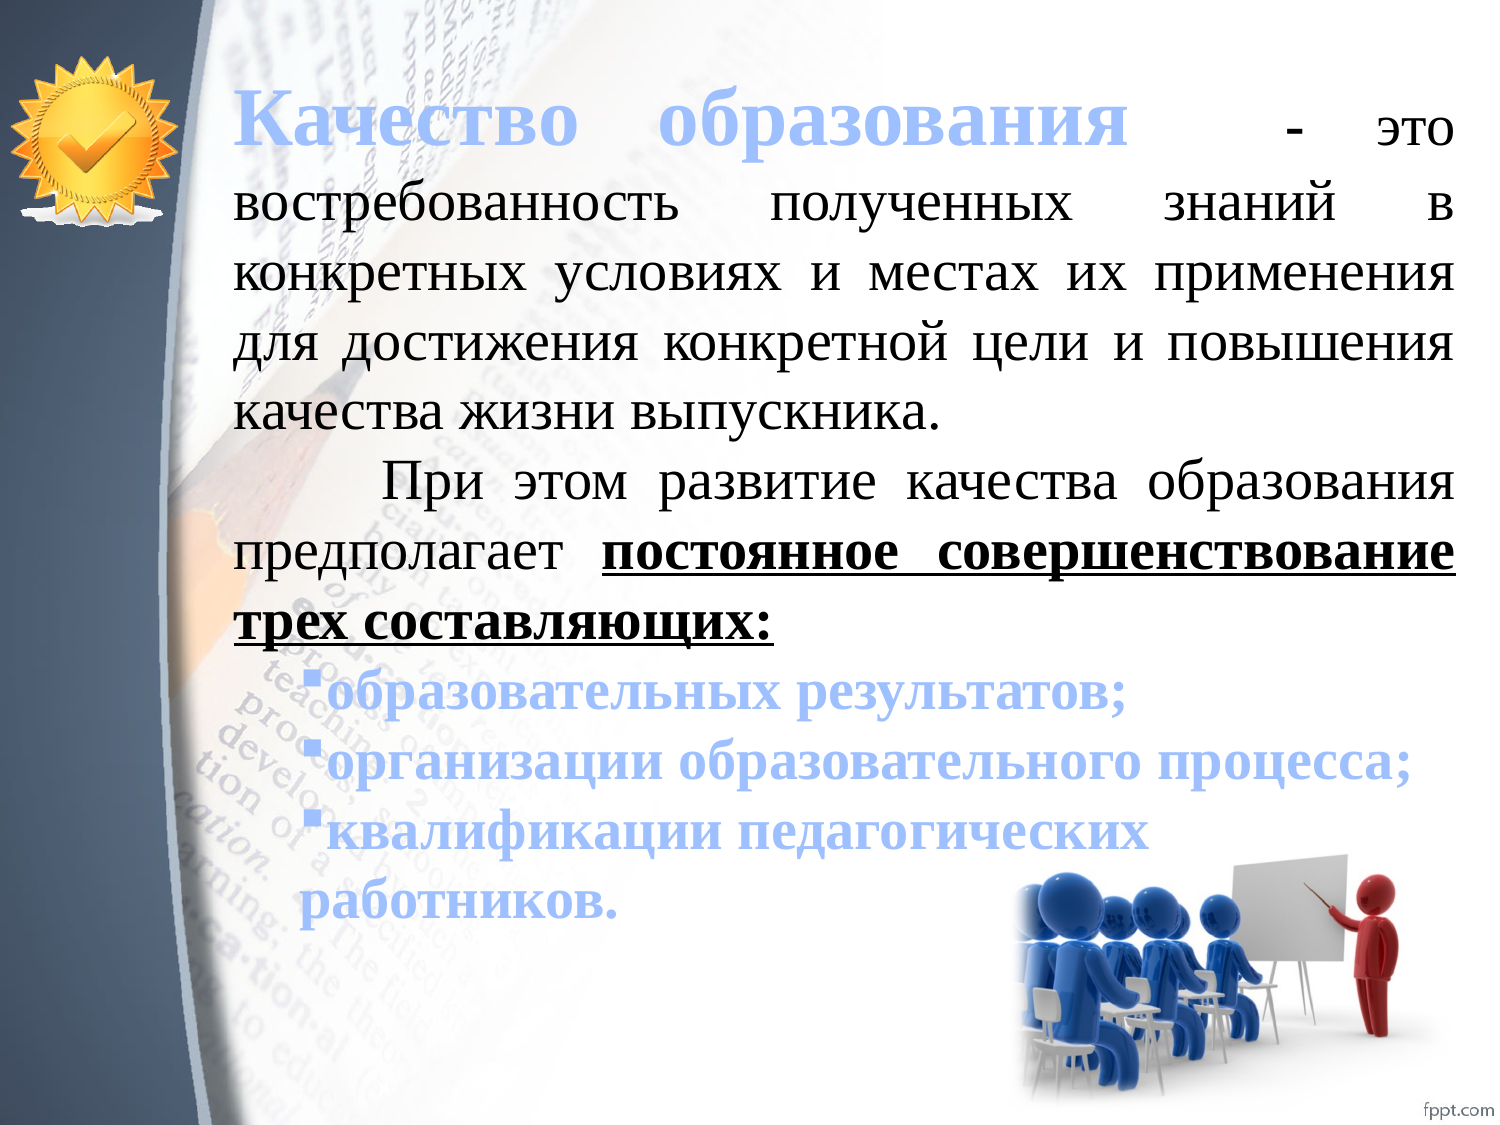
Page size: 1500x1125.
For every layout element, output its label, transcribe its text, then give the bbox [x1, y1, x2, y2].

picture [0, 0, 1500, 1125]
list Качество образования - это востребованность полученных знаний в конкретных условиях и местах их применения для достижения конкретной цели и повышения качества жизни выпускника. При этом развитие качества образования предполагает постоянное совершенствование трех составляющих: образовательных результатов; организации образовательного процесса; квалификации педагогических работников. [218, 54, 1471, 1024]
